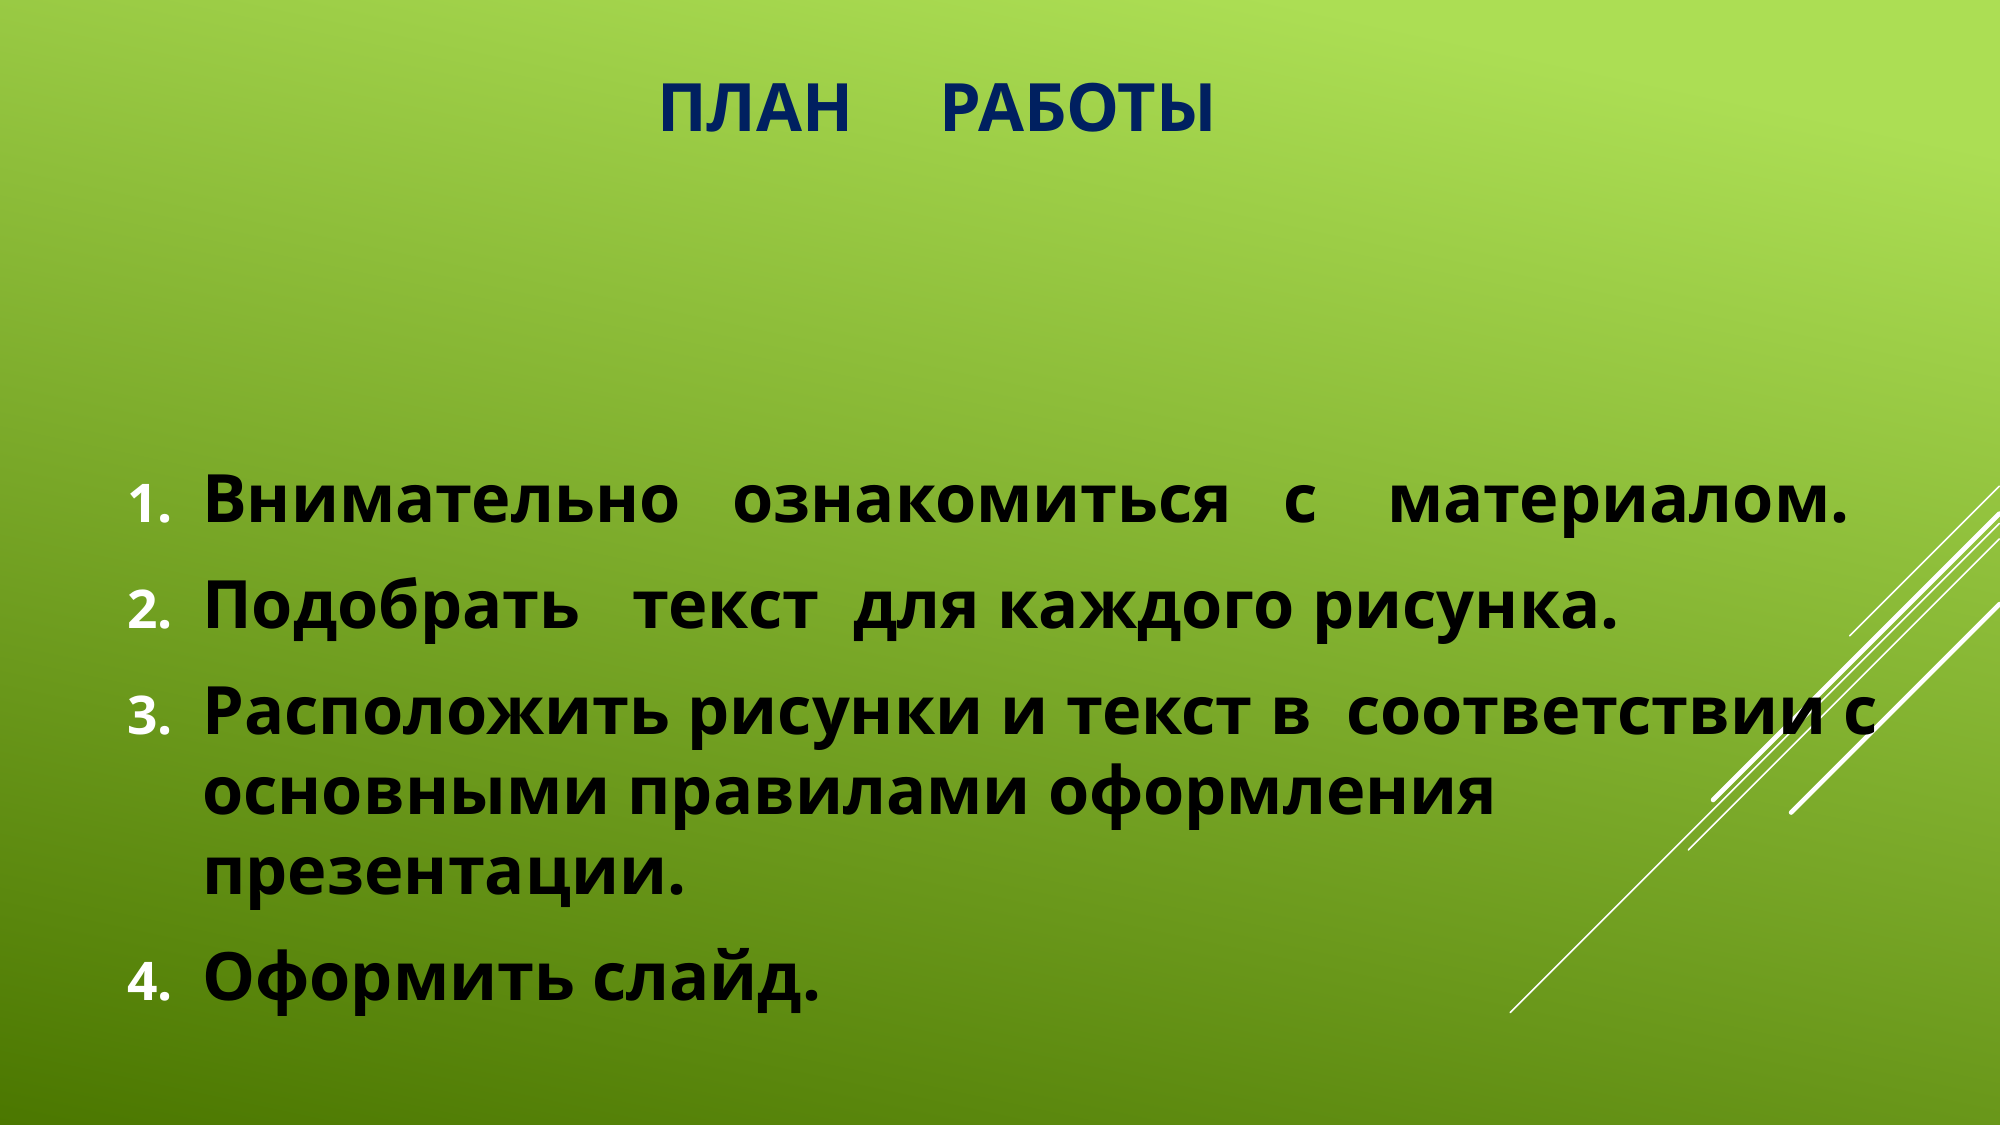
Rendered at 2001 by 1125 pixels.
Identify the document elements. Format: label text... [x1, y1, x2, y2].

list Внимательно ознакомиться с материалом. Подобрать текст для каждого рисунка. Расположить рисунки и текст в соответствии с основными правилами оформления презентации. Оформить слайд. [112, 236, 1920, 1062]
title План работы [112, 47, 1763, 162]
